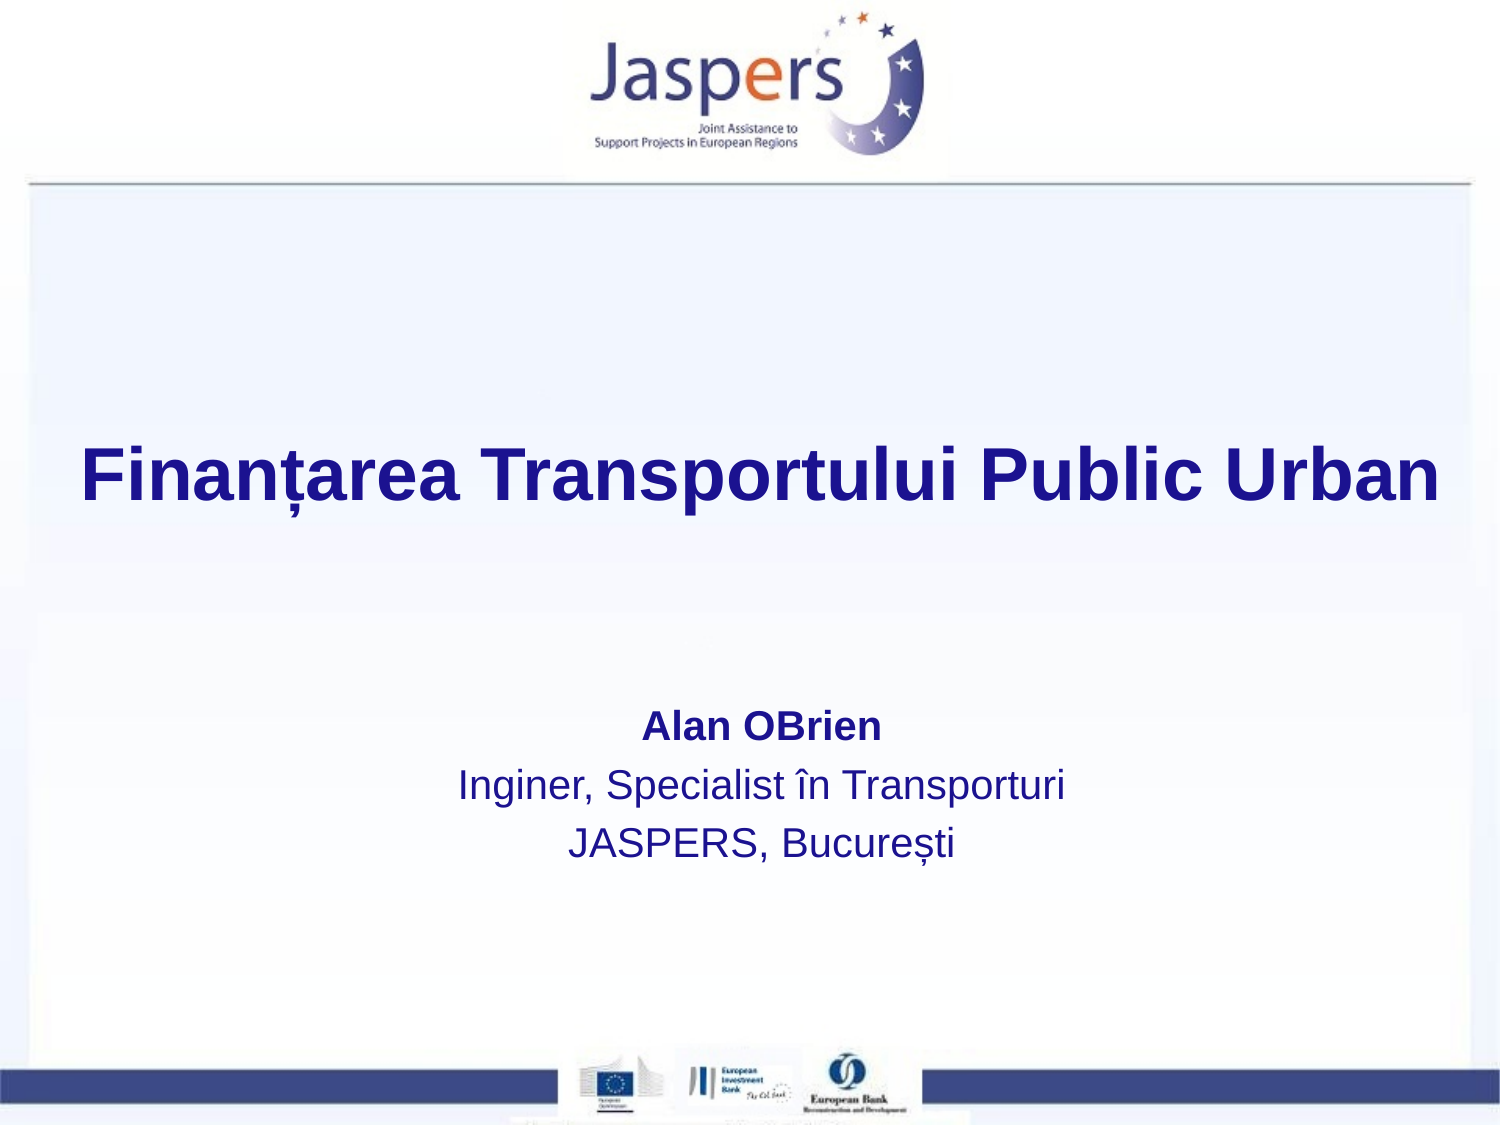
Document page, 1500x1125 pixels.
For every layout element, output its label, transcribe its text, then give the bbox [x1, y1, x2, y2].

title Finanțarea Transportului Public Urban [53, 349, 1471, 591]
subtitle Alan OBrien Inginer, Specialist în Transporturi JASPERS, București [183, 633, 1341, 929]
picture [0, 0, 1500, 1125]
